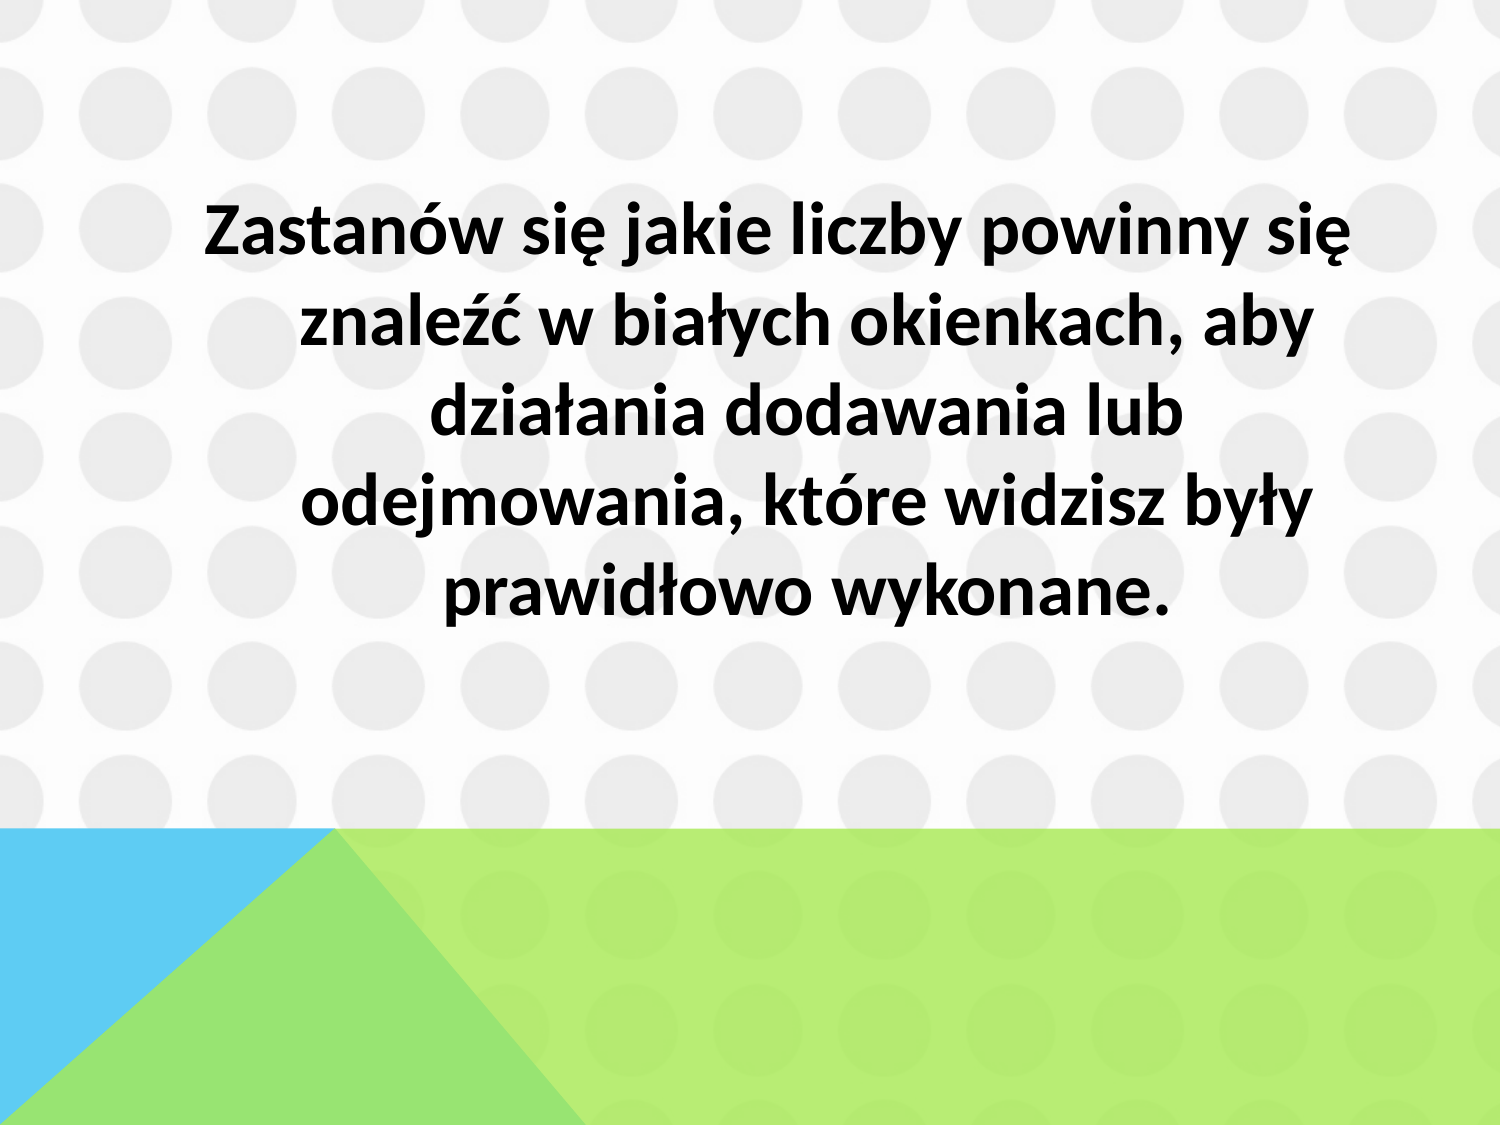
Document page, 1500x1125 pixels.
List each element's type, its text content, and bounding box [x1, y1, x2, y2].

text_box Zastanów się jakie liczby powinny się znaleźć w białych okienkach, aby działania dodawania lub odejmowania, które widzisz były prawidłowo wykonane. [182, 172, 1376, 638]
